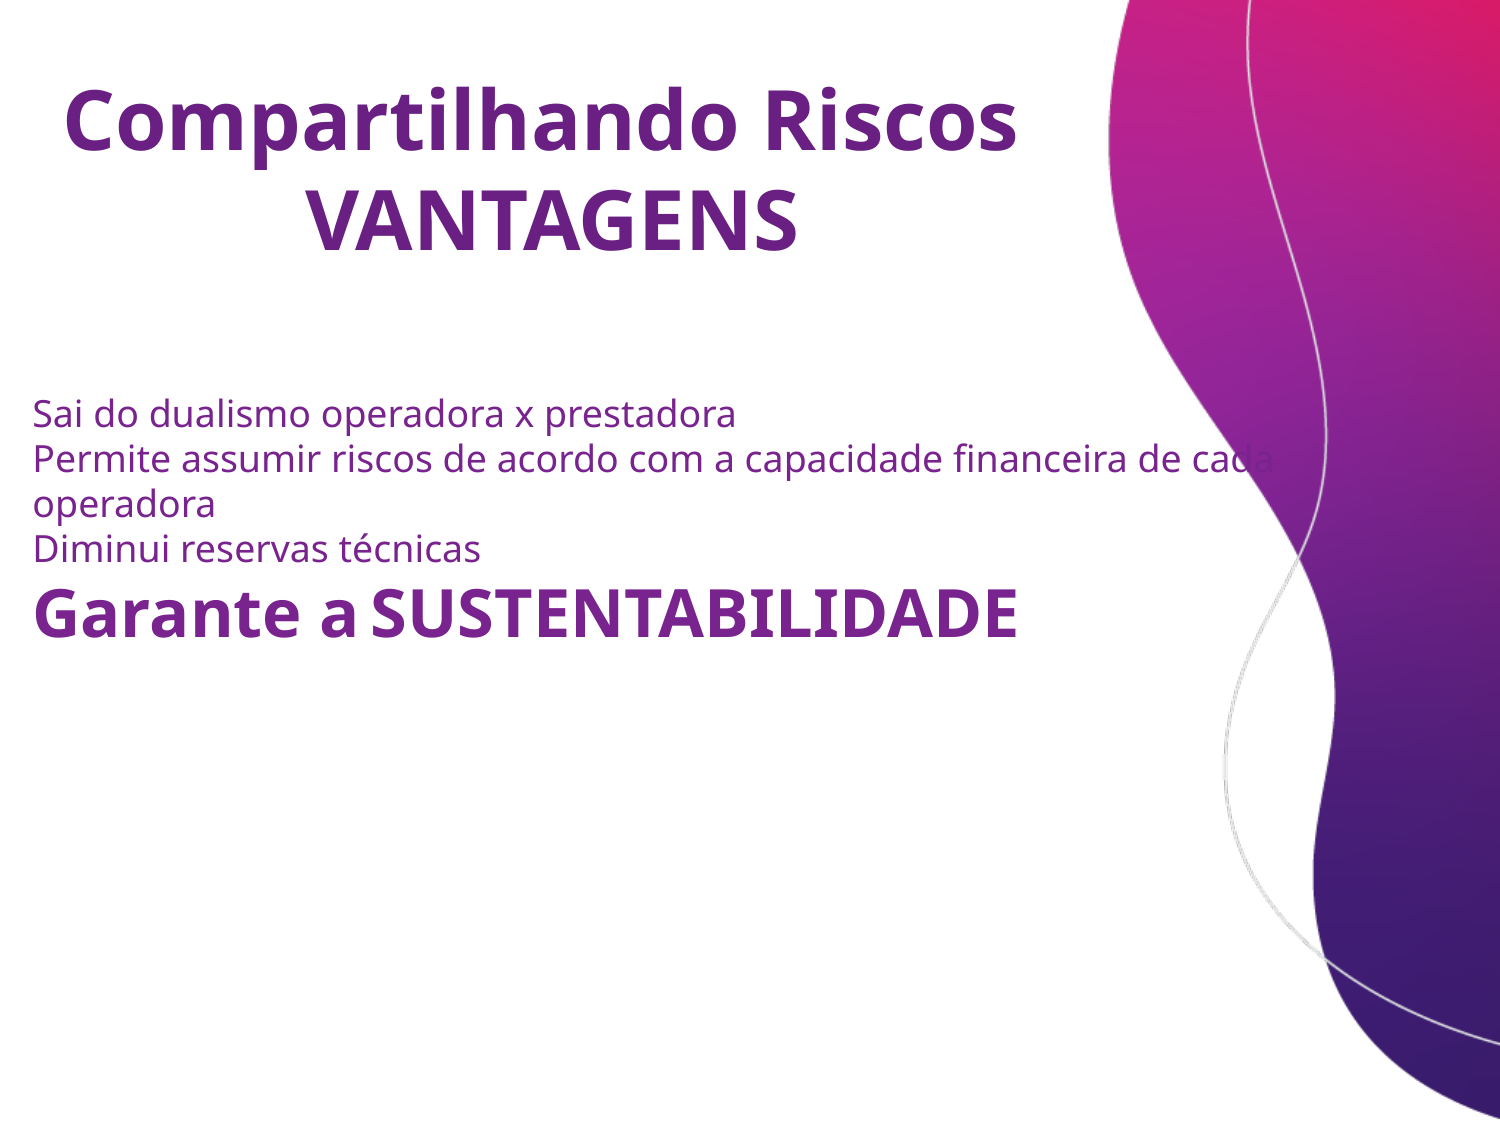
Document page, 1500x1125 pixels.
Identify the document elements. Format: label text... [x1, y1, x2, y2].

title Compartilhando Riscos VANTAGENS [0, 59, 1105, 278]
picture [1095, 0, 1500, 1125]
list Sai do dualismo operadora x prestadora Permite assumir riscos de acordo com a capacidade financeira de cada operadora Diminui reservas técnicas Garante a SUSTENTABILIDADE [17, 338, 1312, 1014]
